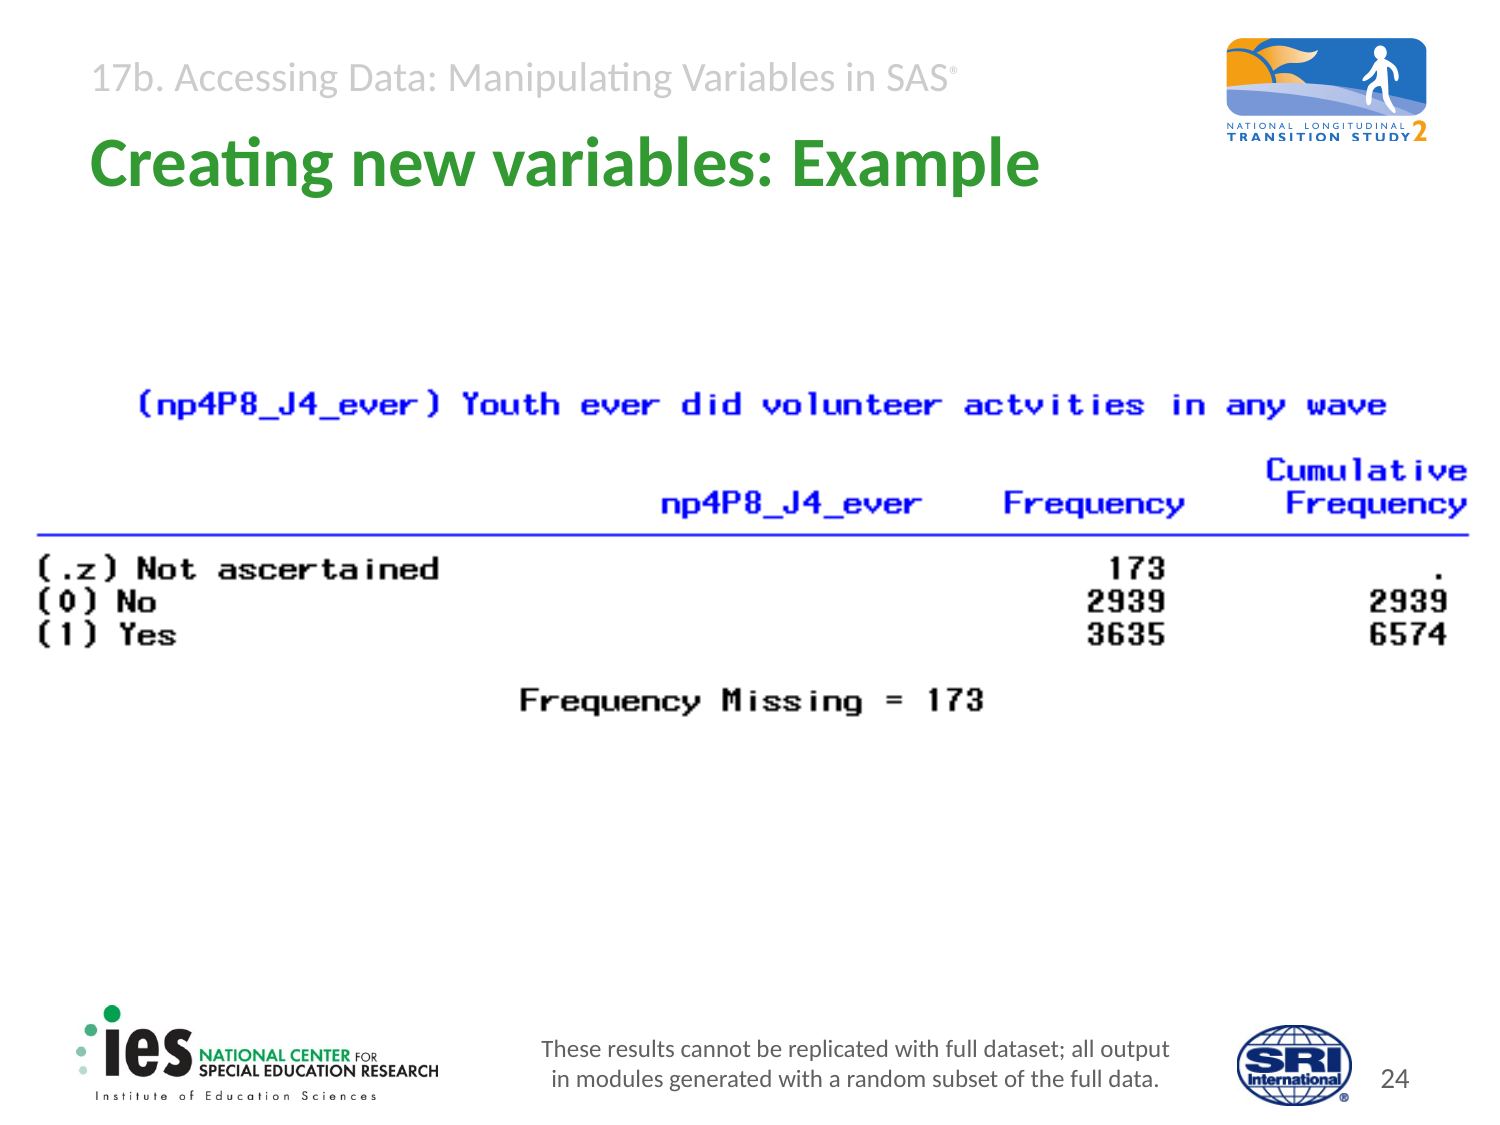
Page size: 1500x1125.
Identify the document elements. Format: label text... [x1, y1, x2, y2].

title Creating new variables: Example [74, 90, 1426, 226]
footer These results cannot be replicated with full dataset; all output in modules generated with a random subset of the full data. [437, 1024, 1276, 1104]
picture [1237, 1025, 1352, 1106]
picture [76, 1005, 438, 1100]
slide_number 23 [1321, 1051, 1426, 1125]
picture [0, 375, 1500, 732]
